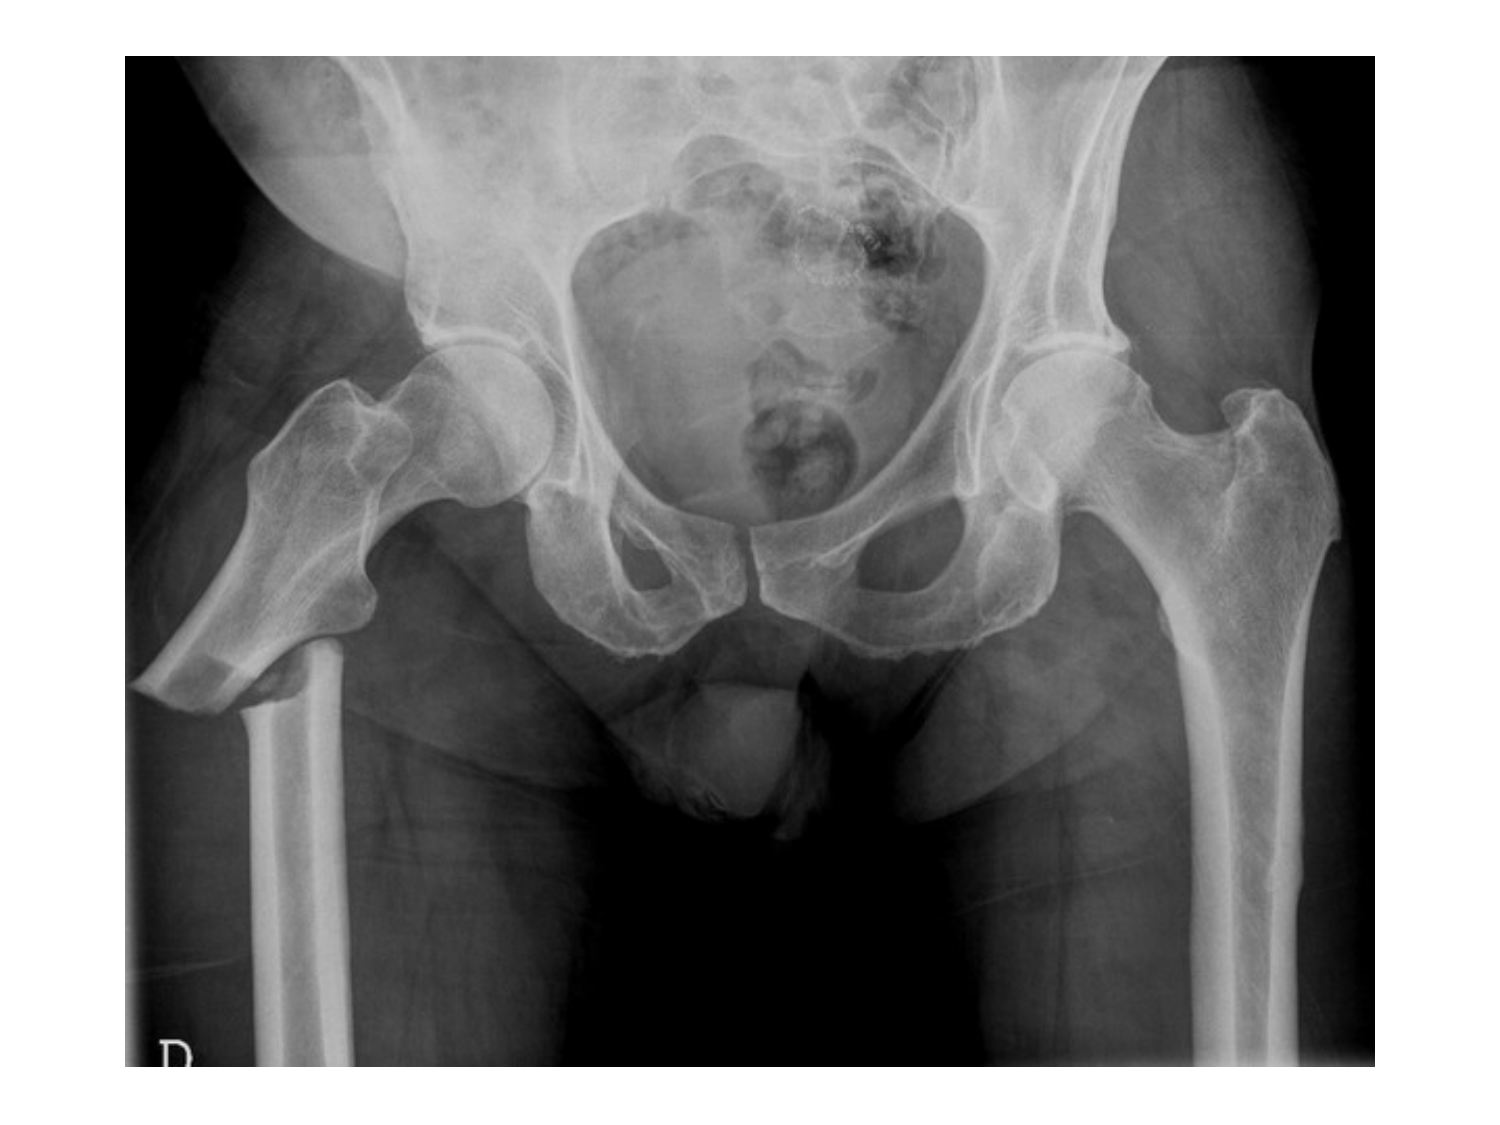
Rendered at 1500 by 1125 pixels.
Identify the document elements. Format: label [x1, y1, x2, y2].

picture [124, 55, 1376, 1067]
